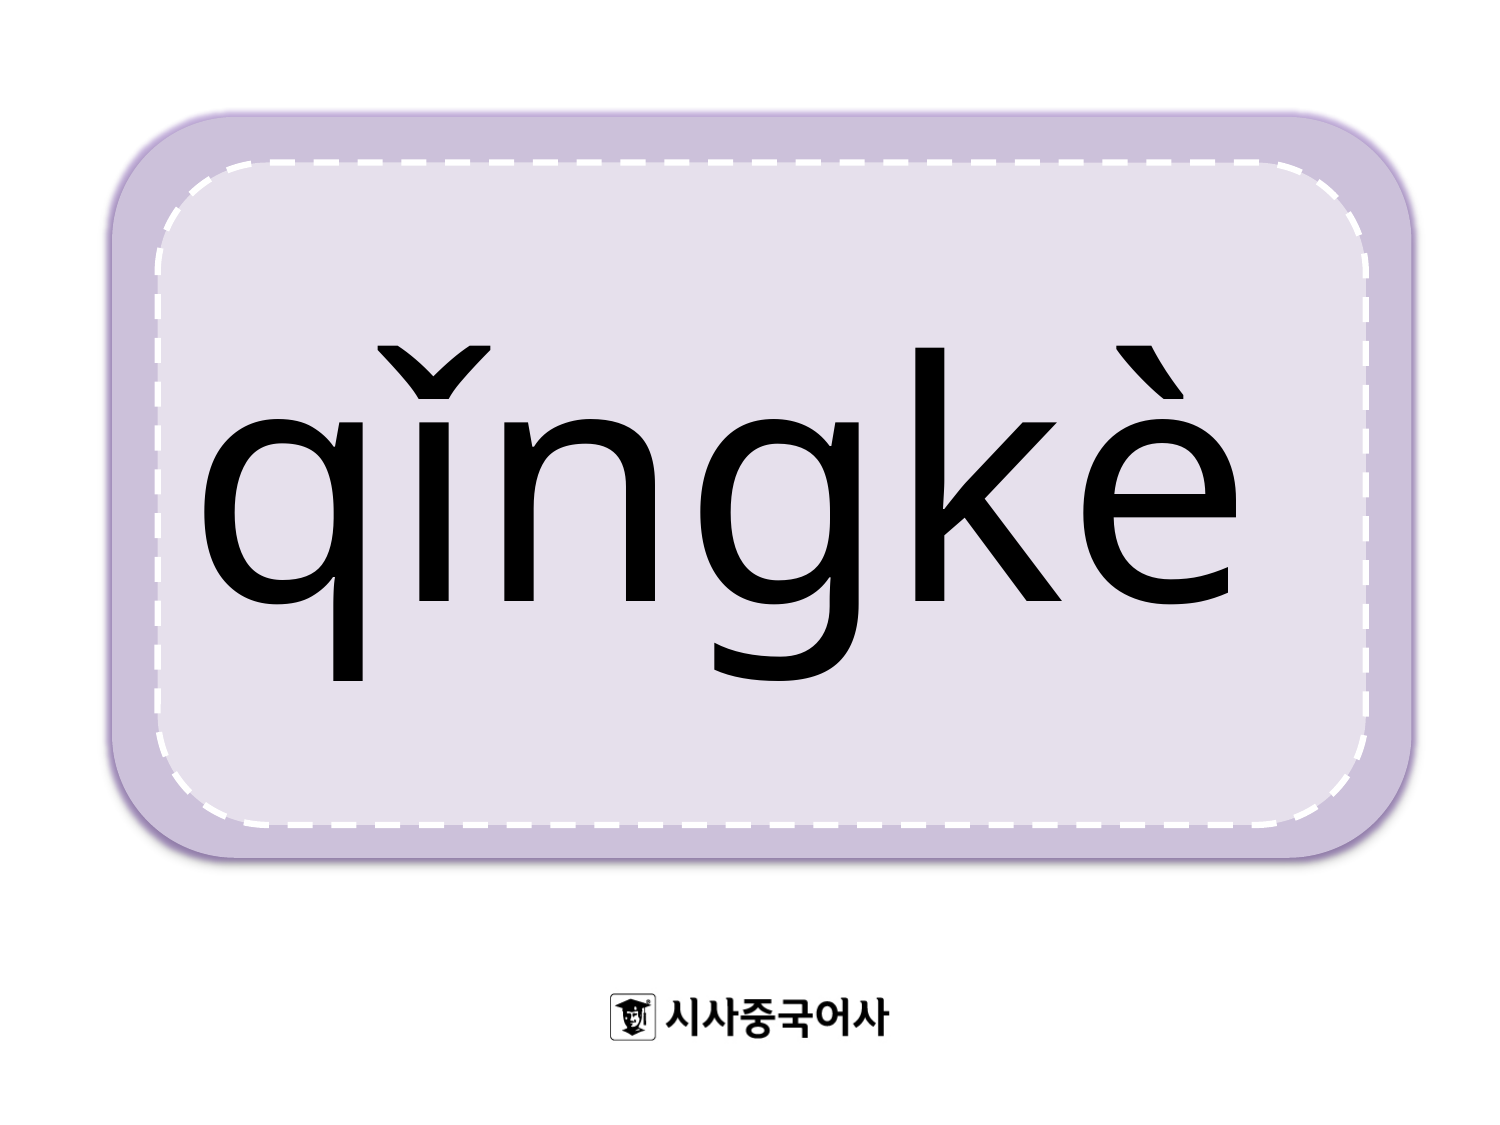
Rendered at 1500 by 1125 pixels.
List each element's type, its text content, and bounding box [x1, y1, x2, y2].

picture [602, 987, 898, 1047]
text_box qǐngkè [159, 136, 1368, 799]
text_box [162, 160, 1371, 824]
